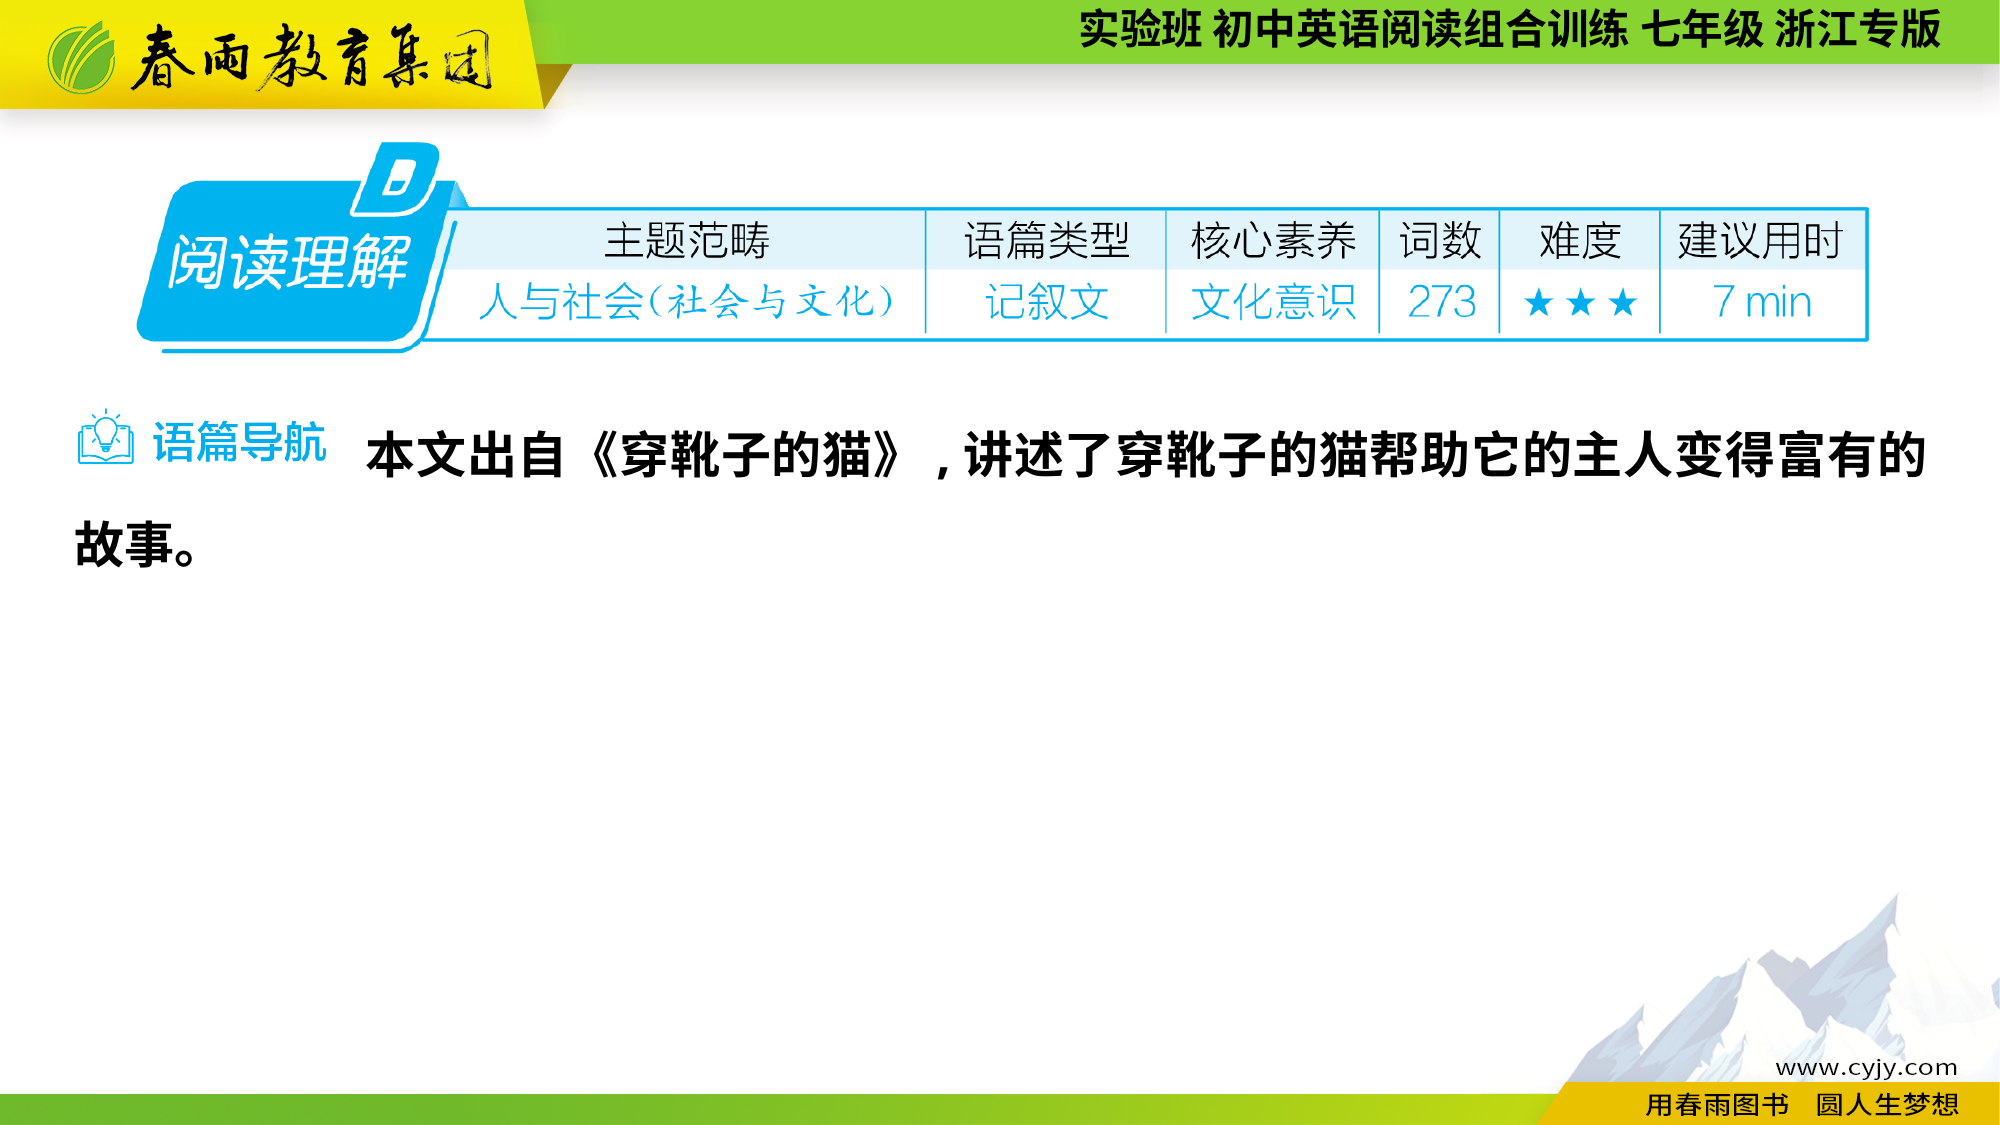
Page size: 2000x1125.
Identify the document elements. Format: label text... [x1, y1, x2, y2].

list 本文出自《穿靴子的猫》,讲述了穿靴子的猫帮助它的主人变得富有的故事。 [59, 385, 1944, 572]
picture [0, 0, 2000, 1125]
